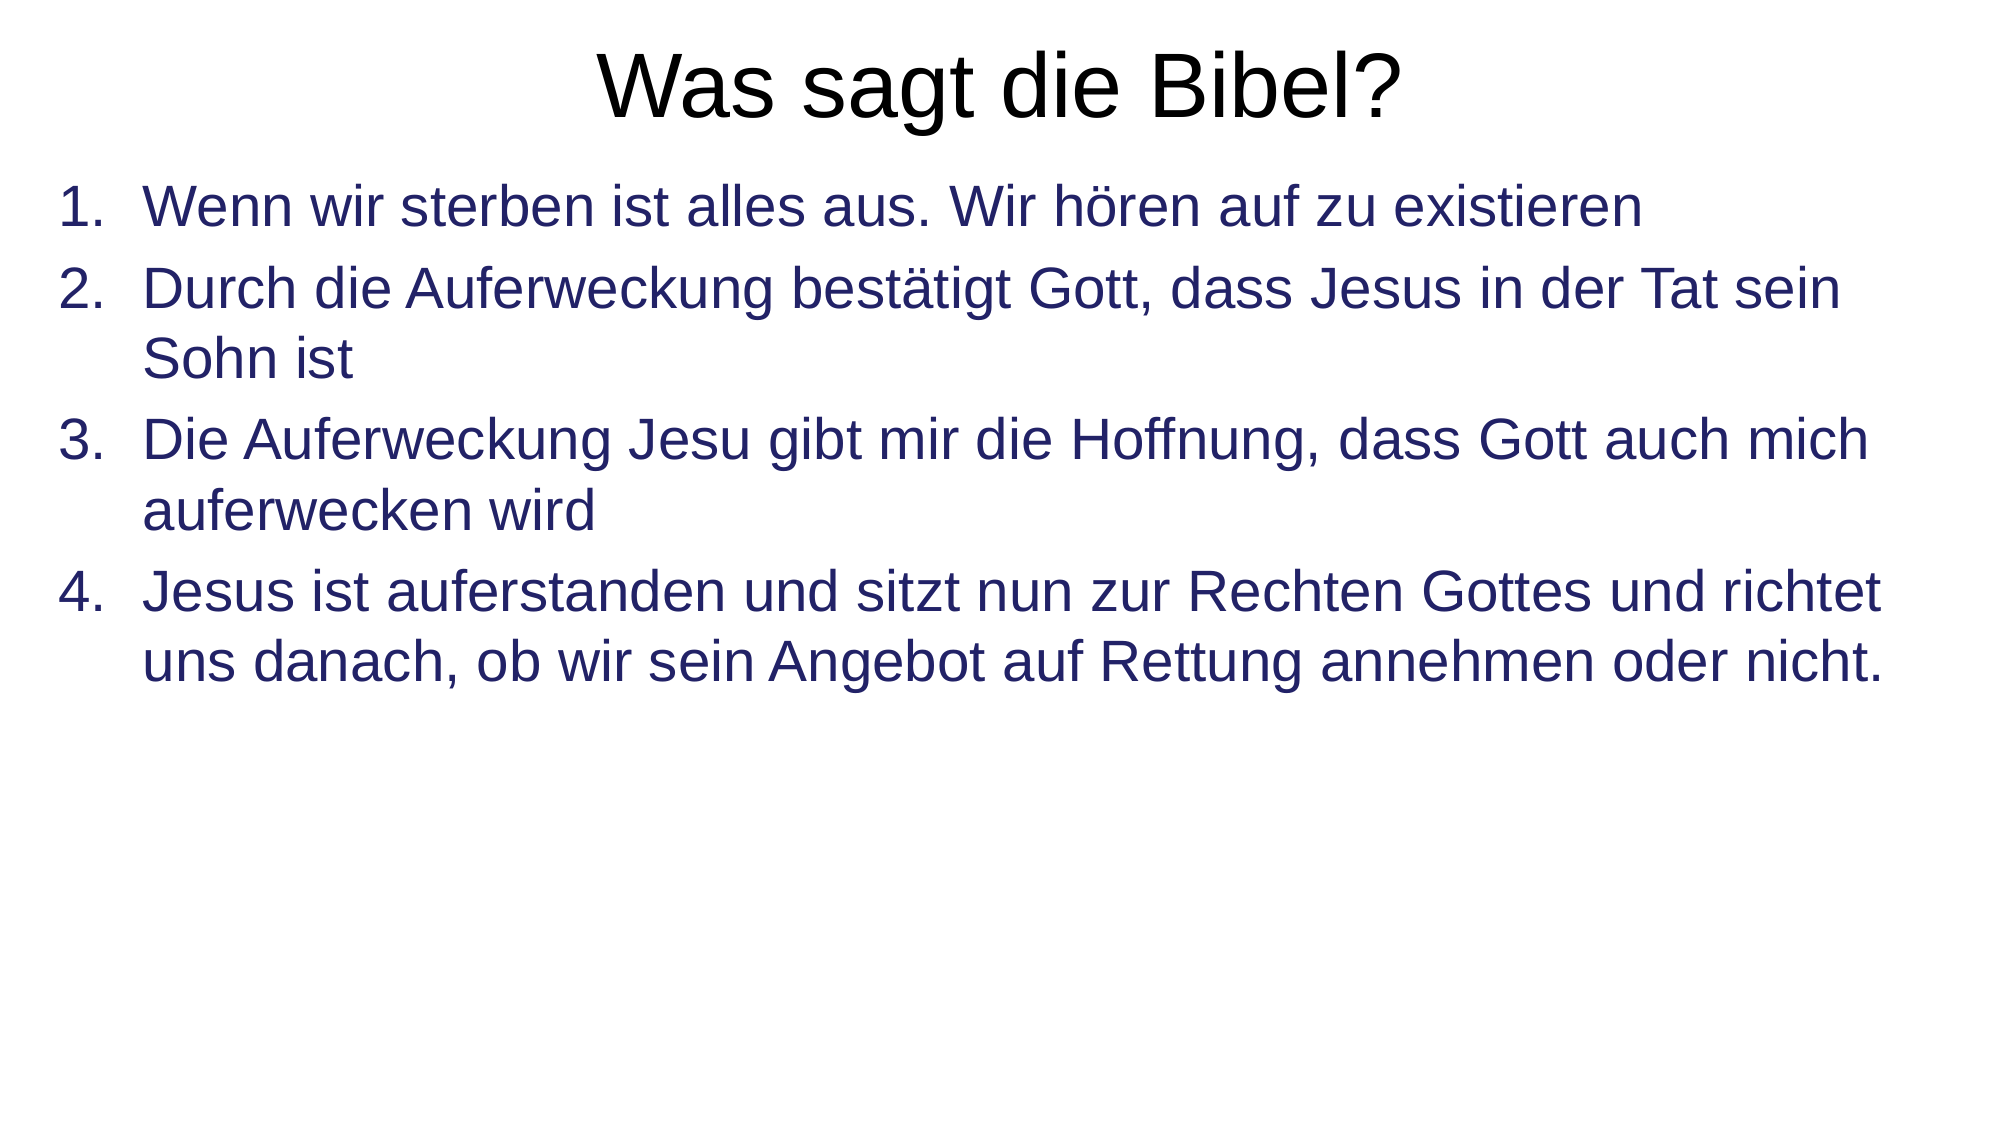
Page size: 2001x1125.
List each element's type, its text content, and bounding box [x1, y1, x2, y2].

list Wenn wir sterben ist alles aus. Wir hören auf zu existieren Durch die Auferweckung bestätigt Gott, dass Jesus in der Tat sein Sohn ist Die Auferweckung Jesu gibt mir die Hoffnung, dass Gott auch mich auferwecken wird Jesus ist auferstanden und sitzt nun zur Rechten Gottes und richtet uns danach, ob wir sein Angebot auf Rettung annehmen oder nicht. [43, 160, 1945, 1125]
title Was sagt die Bibel? [324, 0, 1675, 160]
